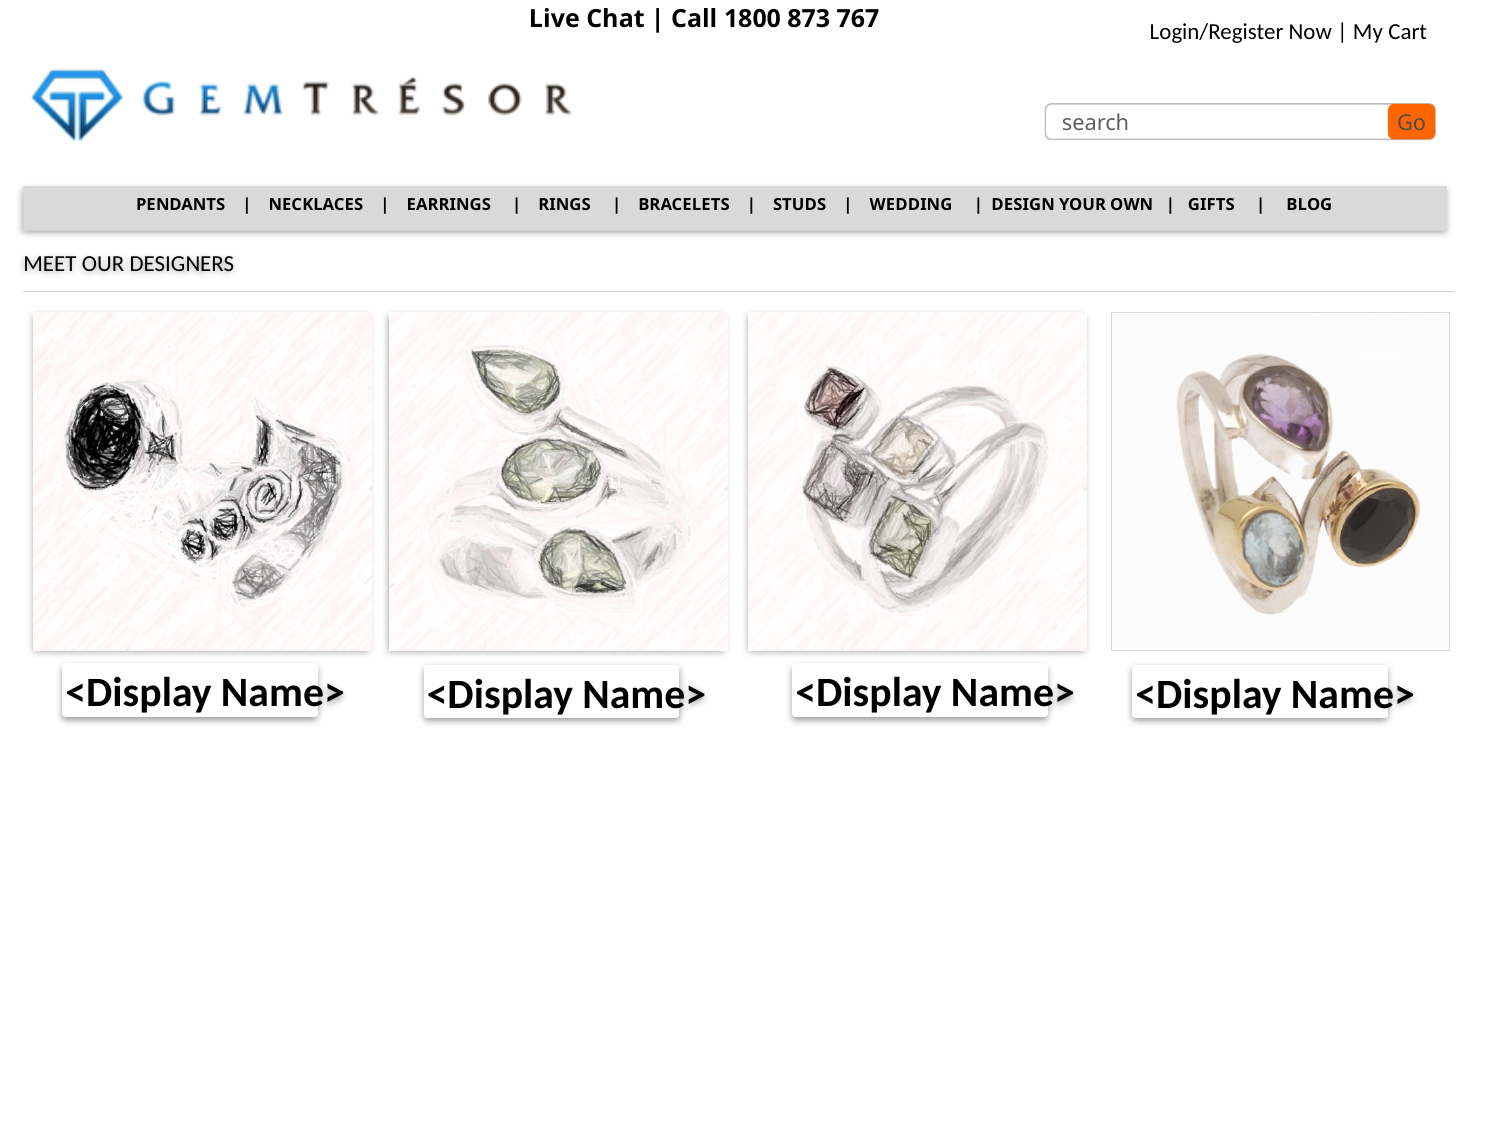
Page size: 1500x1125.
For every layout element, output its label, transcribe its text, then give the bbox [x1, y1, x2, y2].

text_box Go [1387, 103, 1436, 140]
picture [33, 312, 372, 651]
picture [389, 312, 728, 651]
text_box Login/Register Now | My Cart [1039, 7, 1430, 43]
text_box <Display Name> [424, 665, 679, 718]
text_box MEET OUR DESIGNERS [20, 235, 201, 288]
picture [5, 54, 672, 162]
text_box Live Chat | Call 1800 873 767 [502, 0, 880, 41]
picture [1111, 312, 1450, 651]
text_box <Display Name> [62, 663, 318, 717]
text_box <Display Name> [792, 663, 1048, 717]
picture [748, 312, 1087, 651]
text_box <Display Name> [1132, 665, 1388, 718]
text_box PENDANTS | NECKLACES | EARRINGS | RINGS | BRACELETS | STUDS | WEDDING | DESIGN YOUR OWN | GIFTS | BLOG [23, 185, 1448, 231]
text_box search [1045, 103, 1393, 140]
